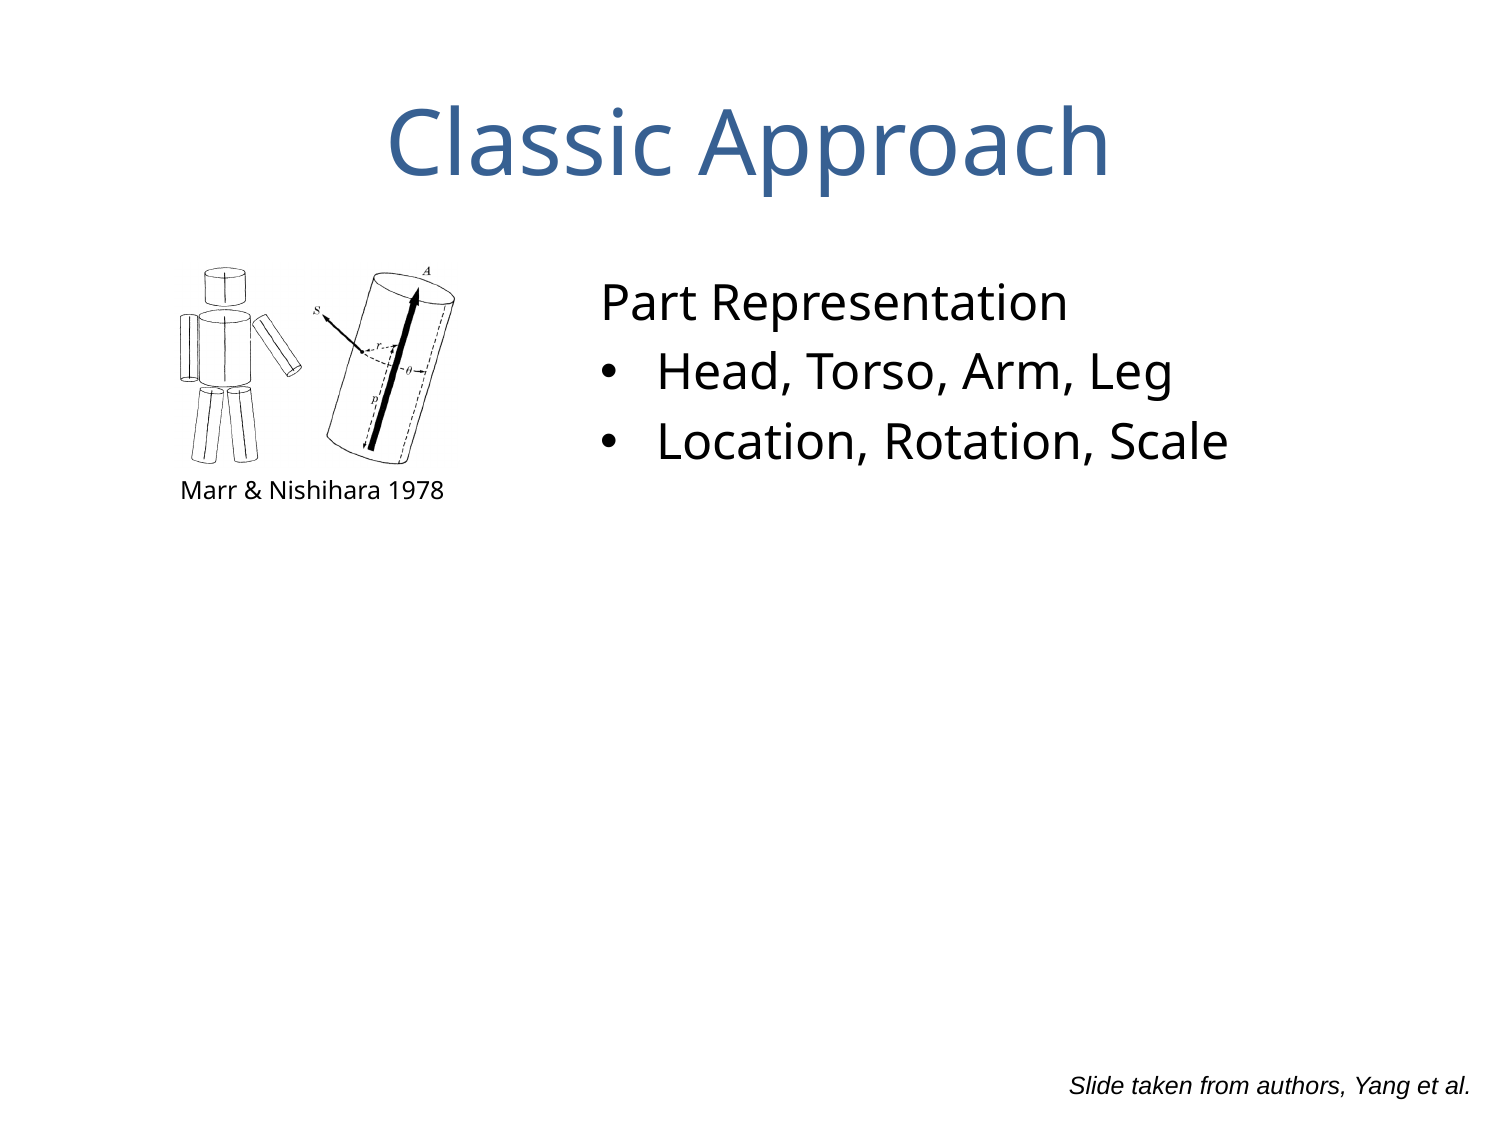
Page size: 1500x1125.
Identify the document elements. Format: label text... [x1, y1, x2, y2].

title Classic Approach [75, 45, 1425, 233]
text_box Part Representation Head, Torso, Arm, Leg Location, Rotation, Scale [585, 262, 1300, 493]
text_box Slide taken from authors, Yang et al. [687, 1062, 1488, 1108]
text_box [149, 262, 476, 514]
